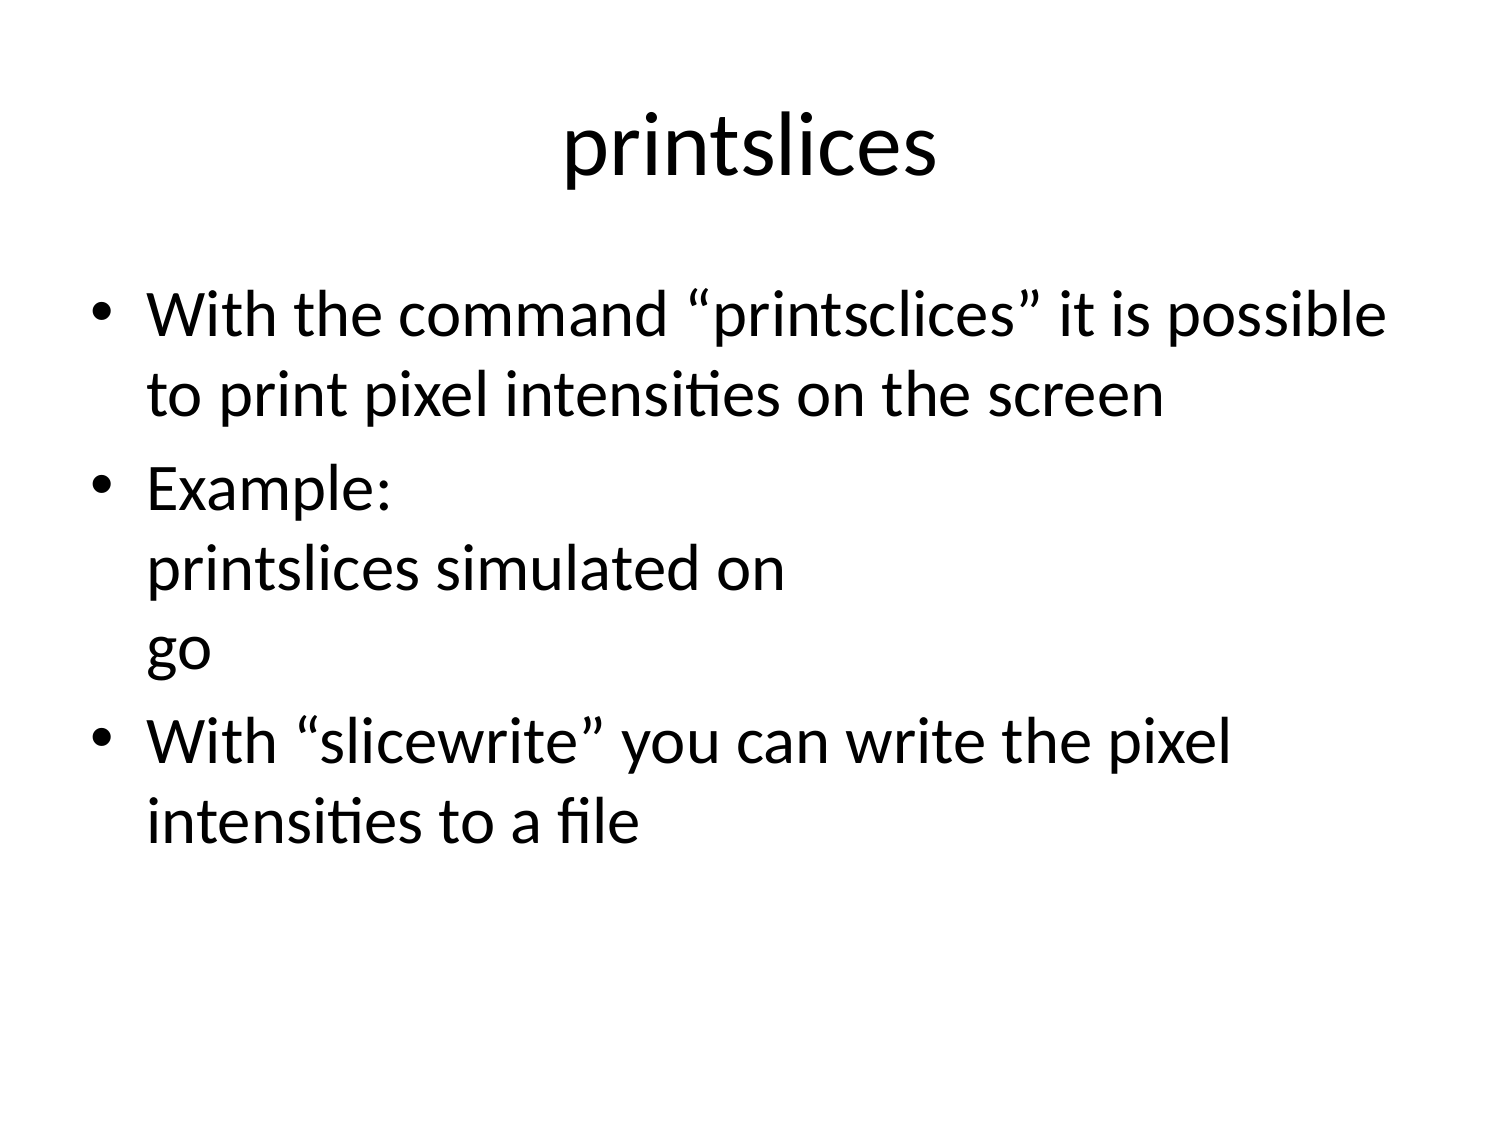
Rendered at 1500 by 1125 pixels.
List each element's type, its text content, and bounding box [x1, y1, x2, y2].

title printslices [75, 45, 1425, 233]
list With the command “printsclices” it is possible to print pixel intensities on the screen Example: printslices simulated on go With “slicewrite” you can write the pixel intensities to a file [75, 262, 1425, 1005]
